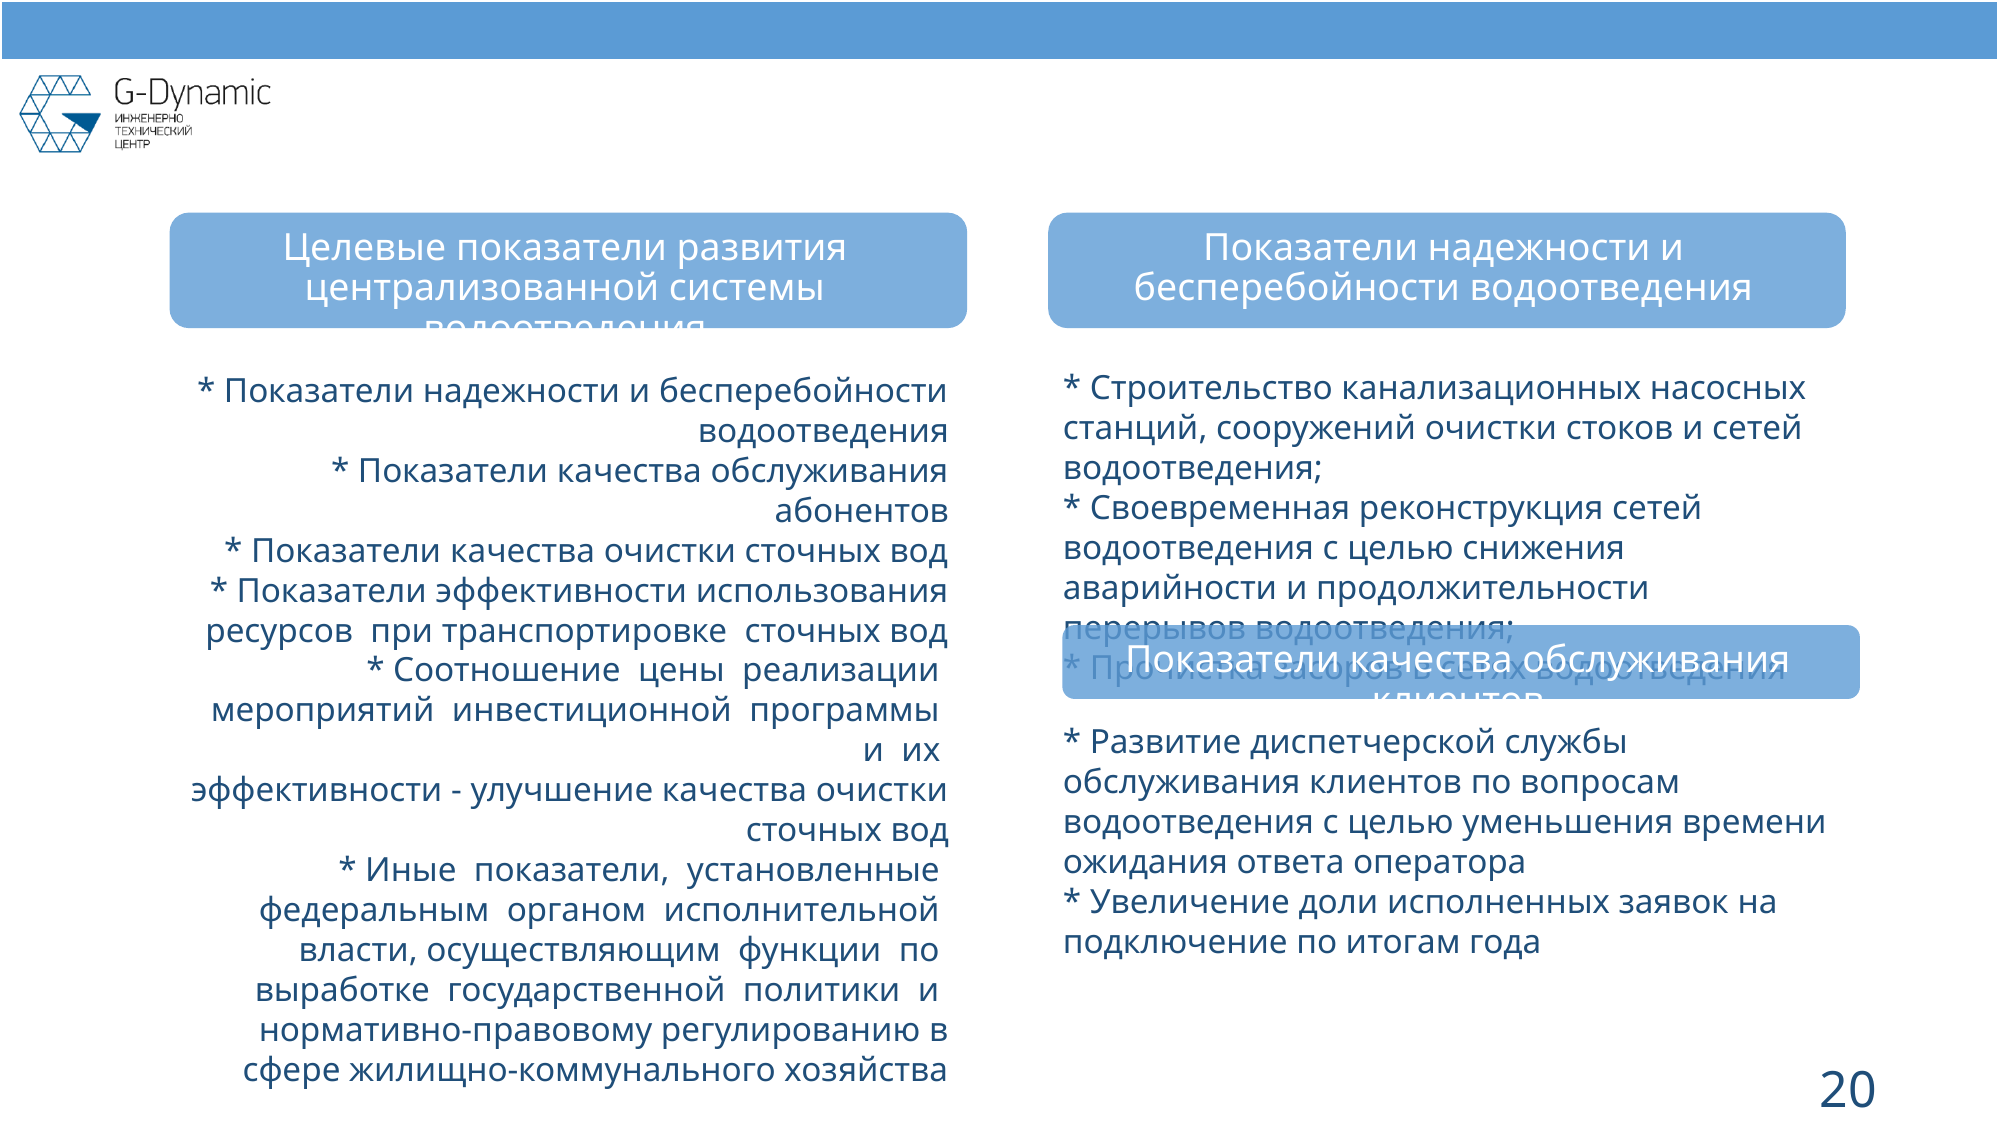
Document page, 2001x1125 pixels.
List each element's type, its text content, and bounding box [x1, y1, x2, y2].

text_box Целевые показатели развития централизованной системы водоотведения [91, 220, 964, 417]
text_box [172, 211, 969, 321]
text_box [1051, 211, 1847, 321]
text_box * Строительство канализационных насосных станций, сооружений очистки стоков и сетей водоотведения; * Своевременная реконструкция сетей водоотведения с целью снижения аварийности и продолжительности перерывов водоотведения; * Прочистка засоров в сетях водоотведения [1048, 359, 1843, 632]
text_box * Показатели надежности и бесперебойности водоотведения * Показатели качества обслуживания абонентов * Показатели качества очистки сточных вод * Показатели эффективности использования ресурсов при транспортировке сточных вод * Соотношение цены реализации мероприятий инвестиционной программы и их эффективности - улучшение качества очистки сточных вод * Иные показатели, установленные федеральным органом исполнительной власти, осуществляющим функции по выработке государственной политики и нормативно-правовому регулированию в сфере жилищно-коммунального хозяйства [169, 361, 964, 1096]
text_box Показатели надежности и бесперебойности водоотведения [969, 220, 1843, 417]
text_box [1062, 624, 1861, 697]
slide_number 20 [1541, 1024, 1892, 1125]
picture [0, 52, 292, 174]
table_header [2, 2, 1997, 59]
text_box Показатели качества обслуживания клиентов [983, 632, 1857, 829]
text_box * Развитие диспетчерской службы обслуживания клиентов по вопросам водоотведения с целью уменьшения времени ожидания ответа оператора * Увеличение доли исполненных заявок на подключение по итогам года [1048, 713, 1843, 968]
